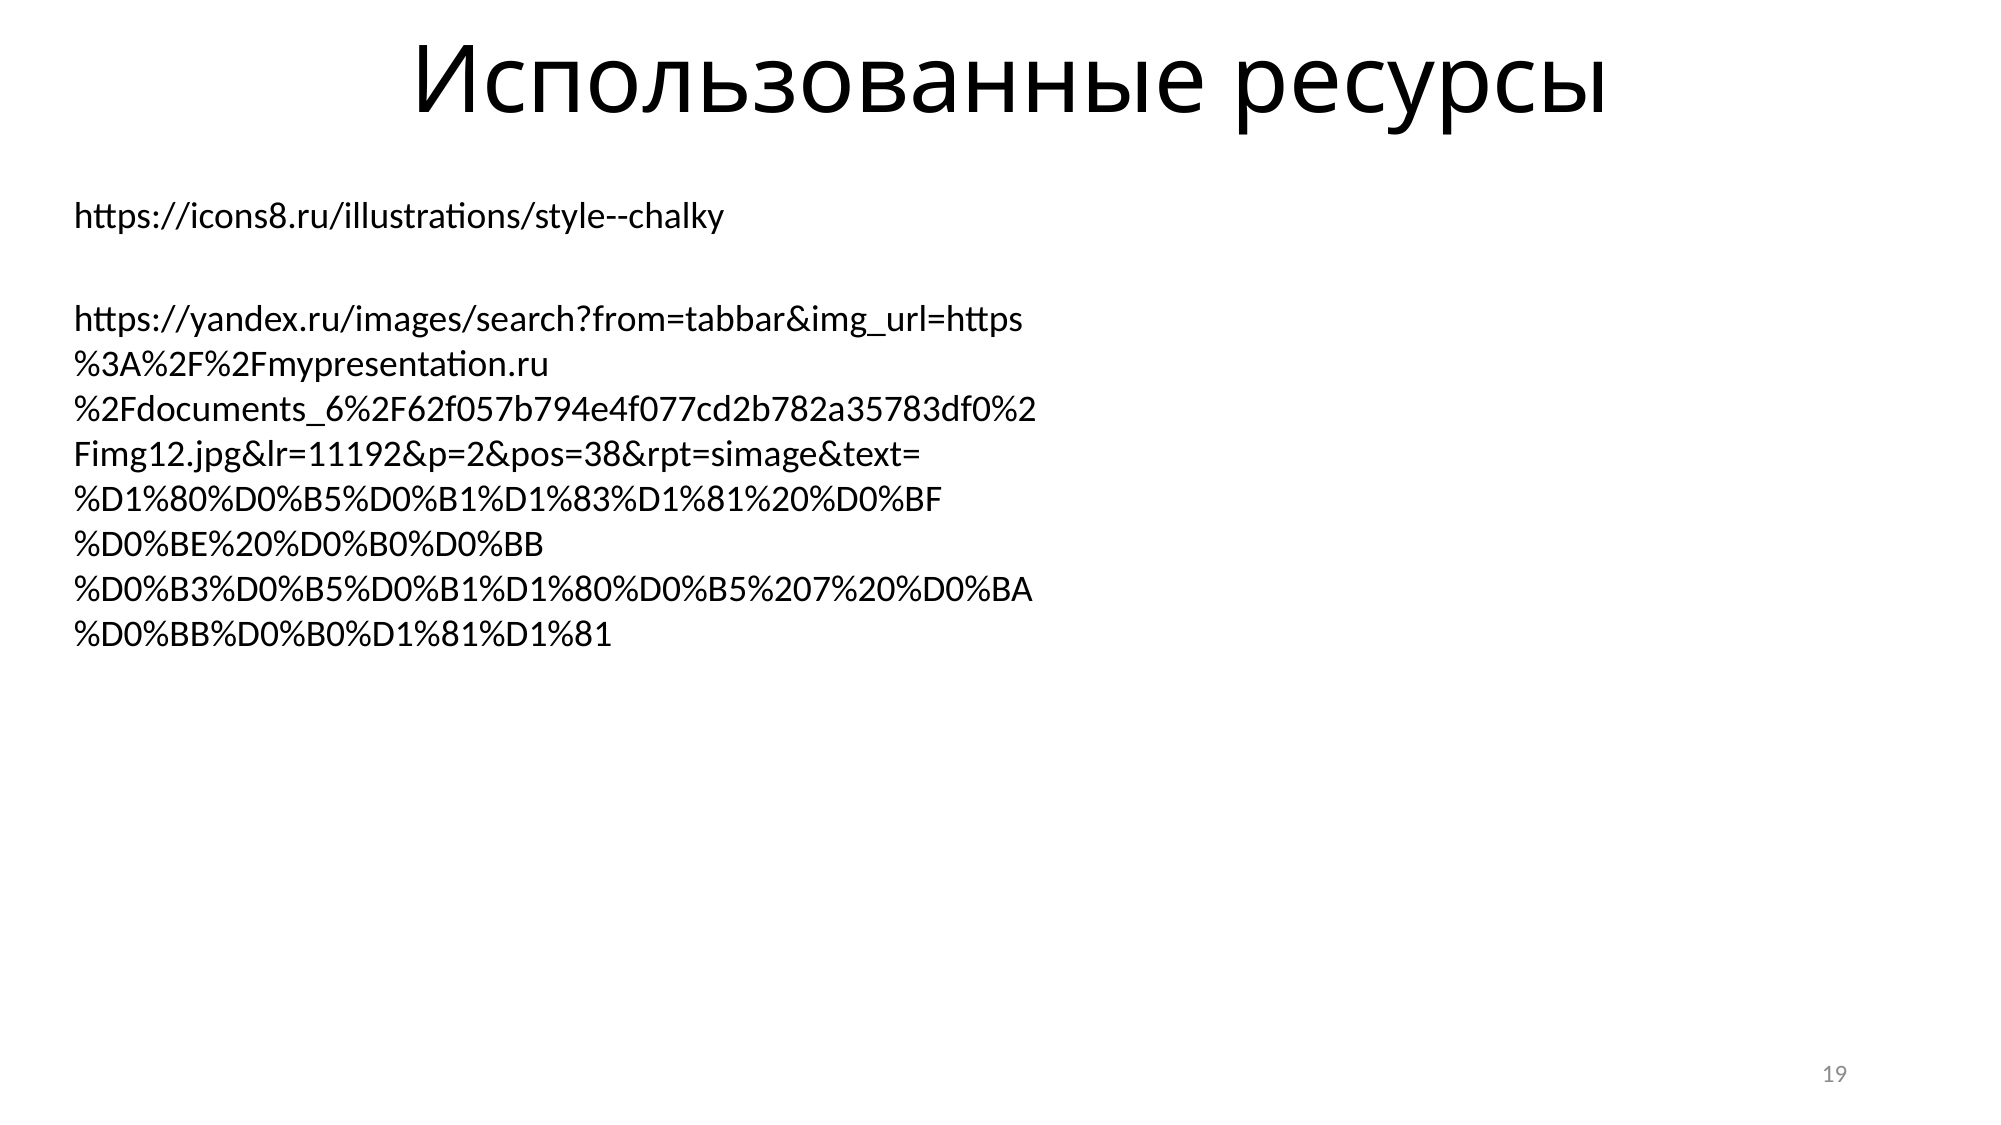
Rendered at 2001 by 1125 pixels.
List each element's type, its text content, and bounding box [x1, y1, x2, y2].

text_box https://icons8.ru/illustrations/style--chalky [59, 183, 1060, 243]
text_box https://yandex.ru/images/search?from=tabbar&img_url=https%3A%2F%2Fmypresentation.ru%2Fdocuments_6%2F62f057b794e4f077cd2b782a35783df0%2Fimg12.jpg&lr=11192&p=2&pos=38&rpt=simage&text=%D1%80%D0%B5%D0%B1%D1%83%D1%81%20%D0%BF%D0%BE%20%D0%B0%D0%BB%D0%B3%D0%B5%D0%B1%D1%80%D0%B5%207%20%D0%BA%D0%BB%D0%B0%D1%81%D1%81 [59, 286, 1060, 662]
slide_number 19 [1412, 1042, 1863, 1103]
title Использованные ресурсы [260, 22, 1761, 141]
